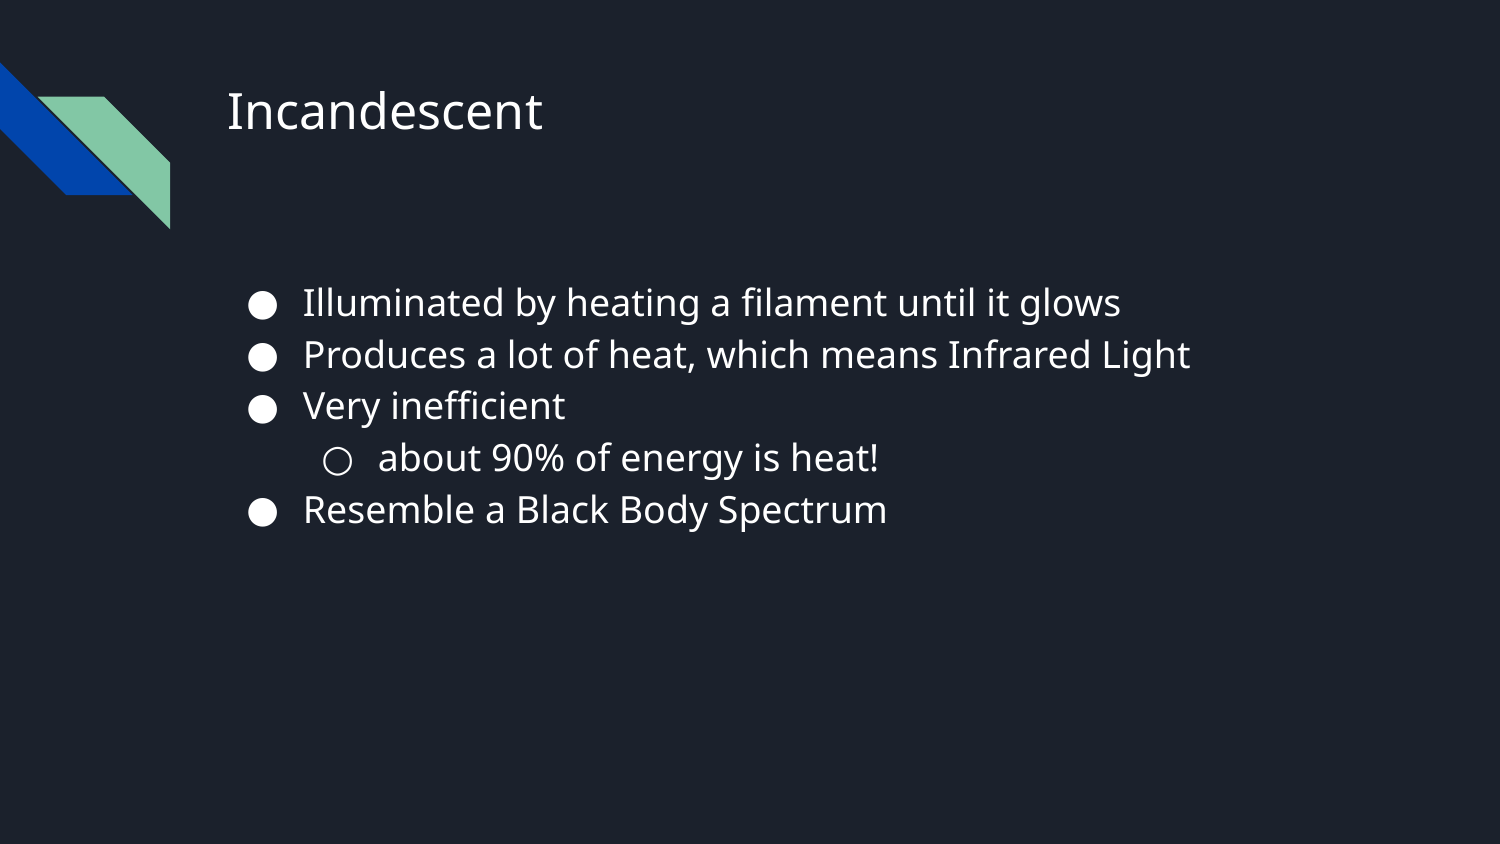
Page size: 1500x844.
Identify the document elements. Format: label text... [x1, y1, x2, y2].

list Illuminated by heating a filament until it glows Produces a lot of heat, which means Infrared Light Very inefficient about 90% of energy is heat! Resemble a Black Body Spectrum [212, 257, 1368, 735]
title Incandescent [212, 64, 1368, 215]
